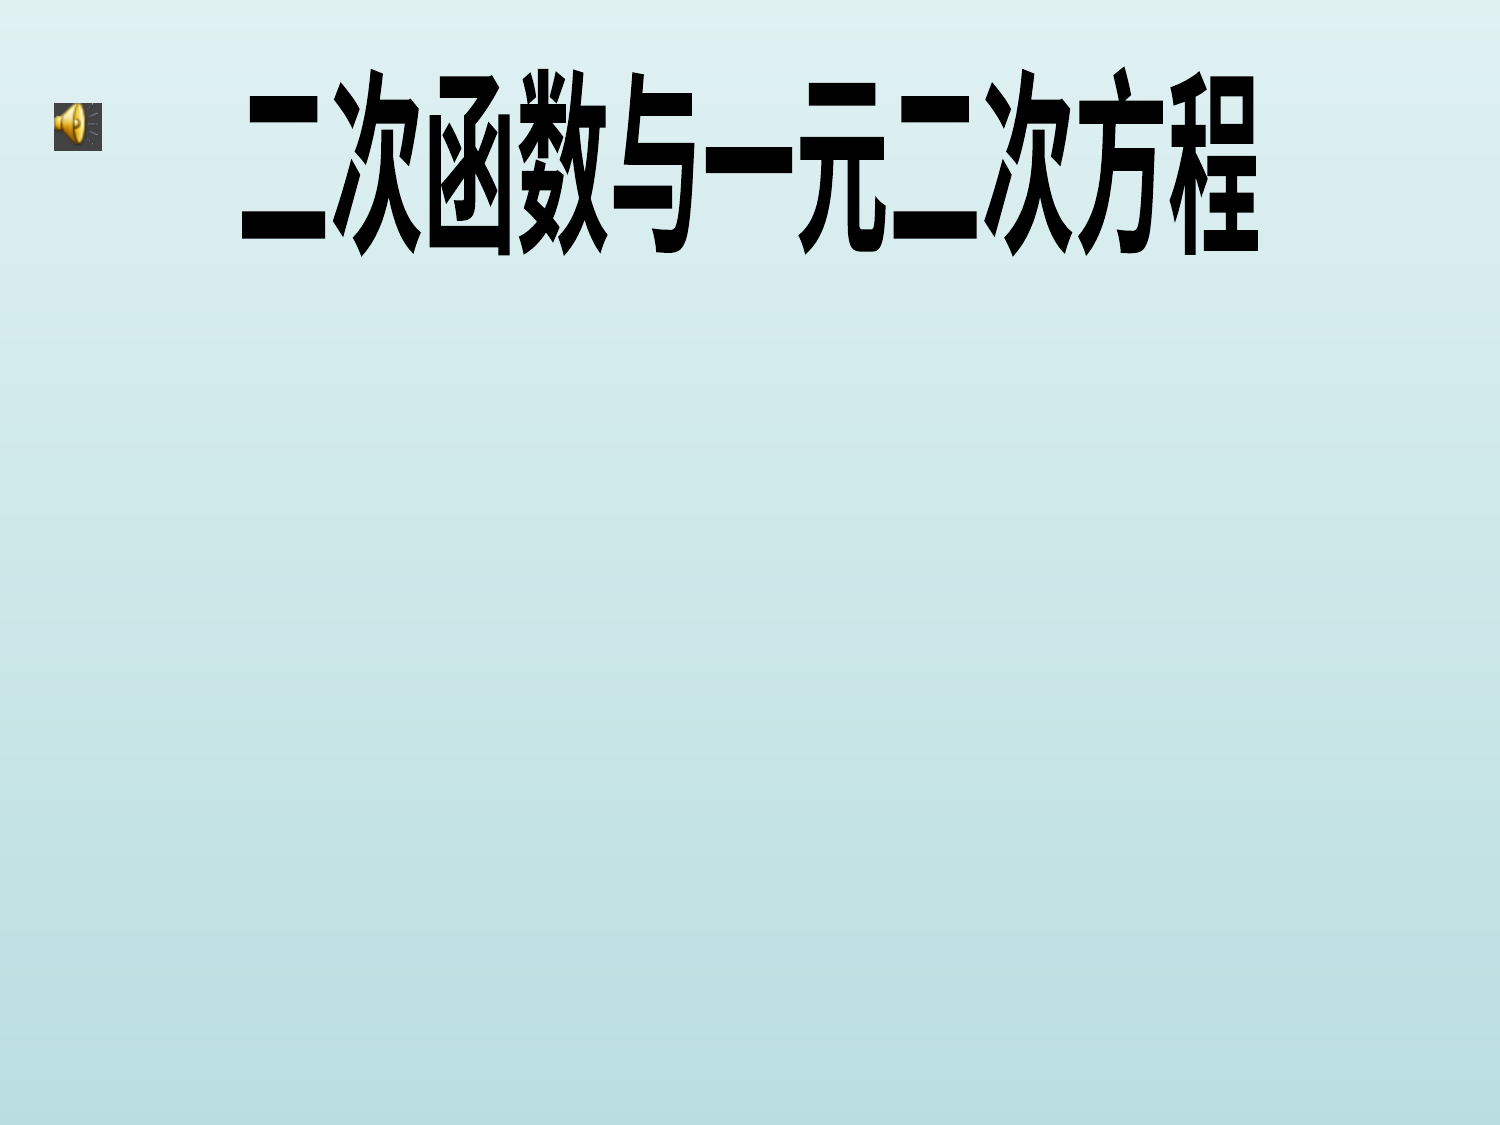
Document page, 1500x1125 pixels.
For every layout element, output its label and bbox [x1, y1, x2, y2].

picture [53, 101, 104, 152]
